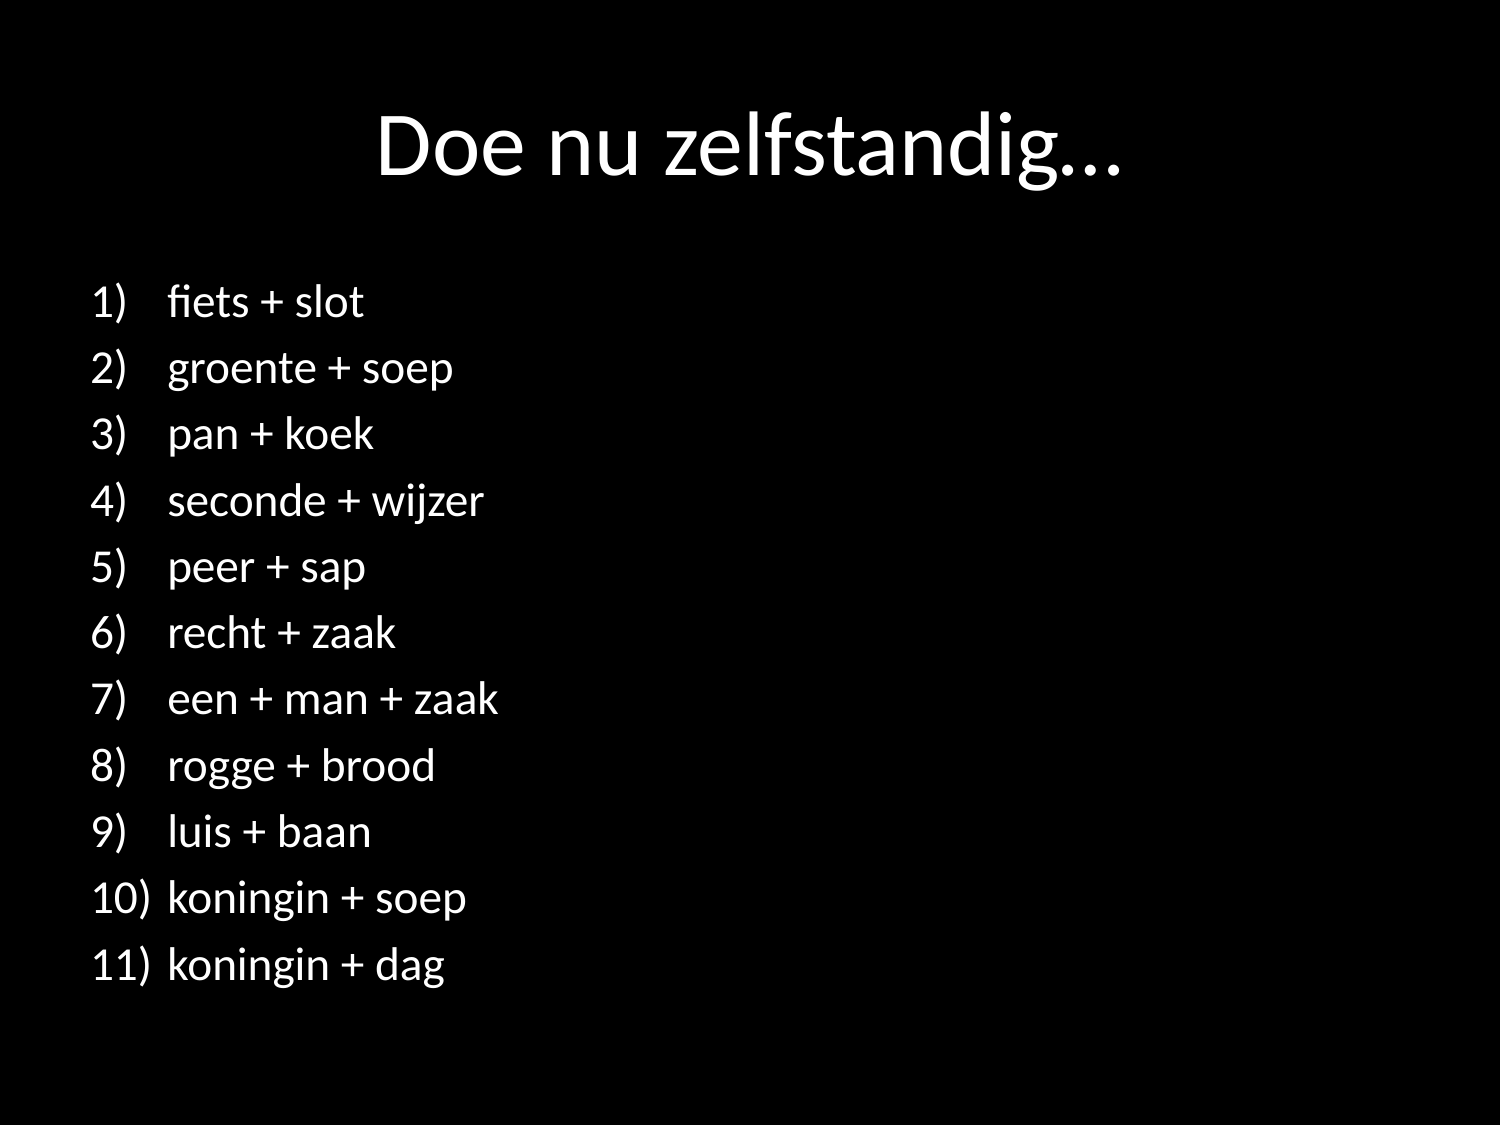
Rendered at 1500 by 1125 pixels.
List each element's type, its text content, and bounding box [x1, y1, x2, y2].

title Doe nu zelfstandig… [75, 45, 1425, 233]
list fiets + slot groente + soep pan + koek seconde + wijzer peer + sap recht + zaak een + man + zaak rogge + brood luis + baan koningin + soep koningin + dag [75, 262, 1425, 1005]
